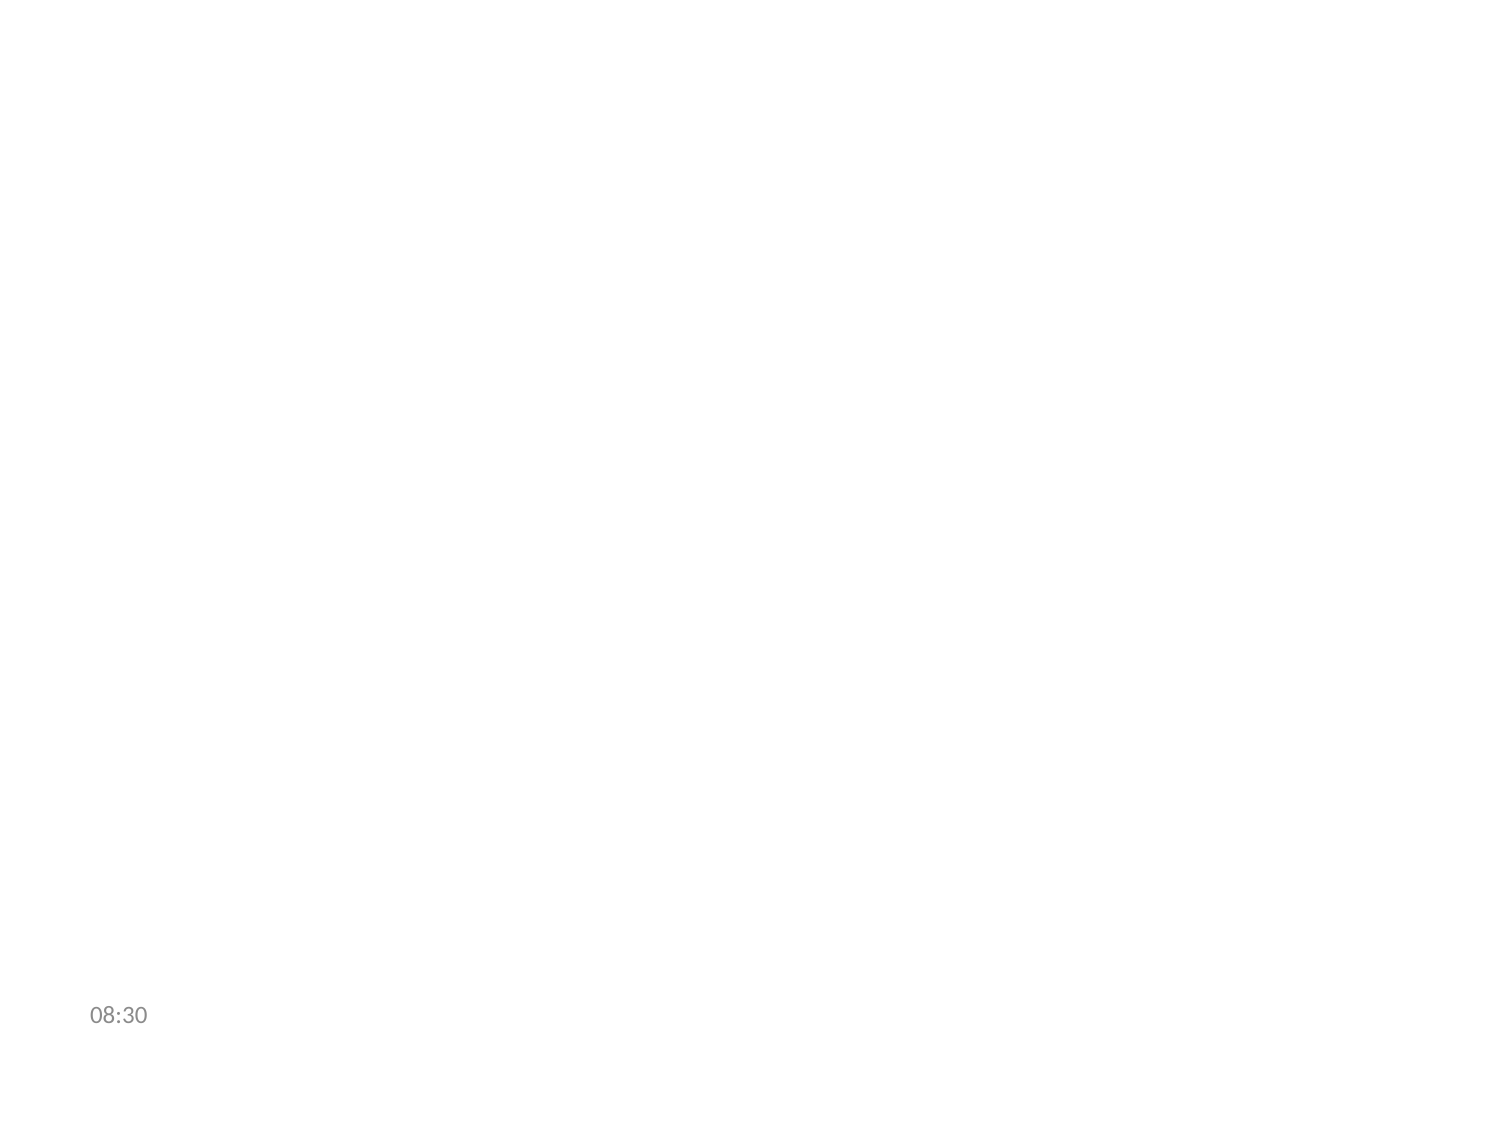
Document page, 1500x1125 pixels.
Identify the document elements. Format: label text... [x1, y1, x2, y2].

text_box 15:35 [75, 983, 425, 1044]
